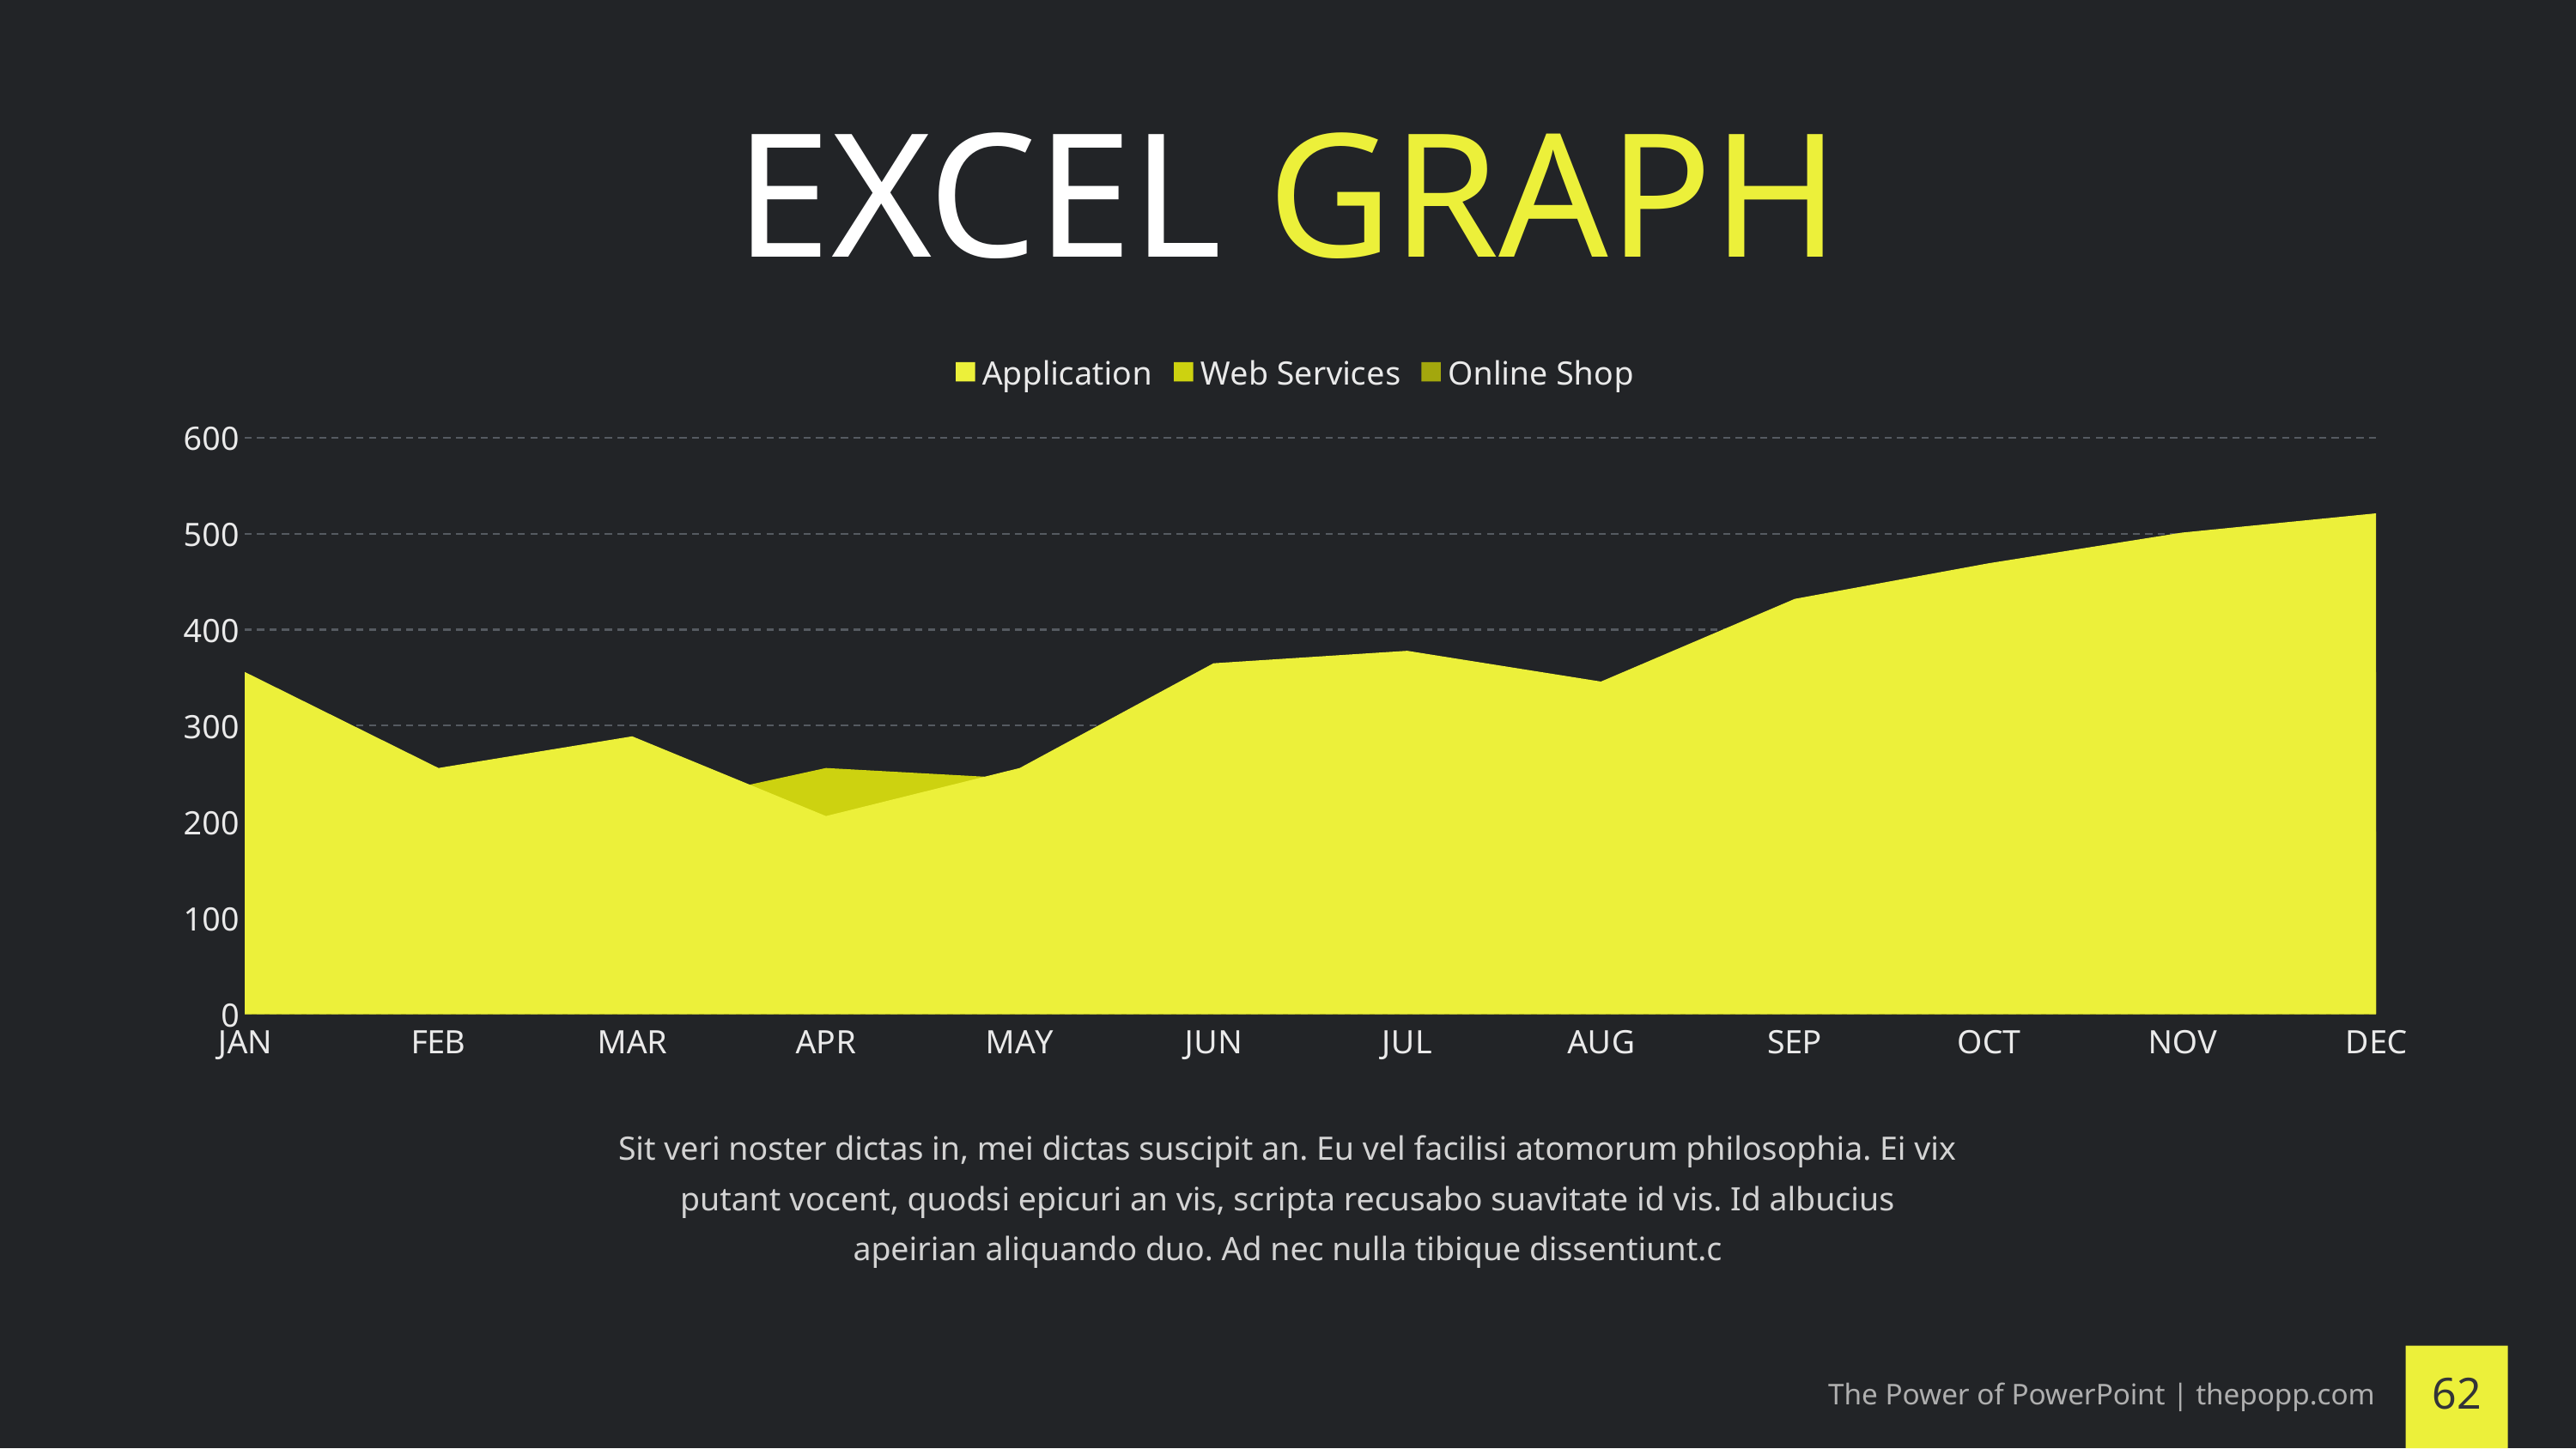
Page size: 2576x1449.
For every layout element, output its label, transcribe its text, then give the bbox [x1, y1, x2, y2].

footer The Power of PowerPoint | thepopp.com [1519, 1356, 2389, 1434]
slide_number 62 [2404, 1356, 2509, 1434]
text_box Sit veri noster dictas in, mei dictas suscipit an. Eu vel facilisi atomorum philosophia. Ei vix putant vocent, quodsi epicuri an vis, scripta recusabo suavitate id vis. Id albucius apeirian aliquando duo. Ad nec nulla tibique dissentiunt.c [601, 1110, 1975, 1298]
title EXCEL GRAPH [109, 75, 2467, 302]
chart [137, 333, 2454, 1079]
